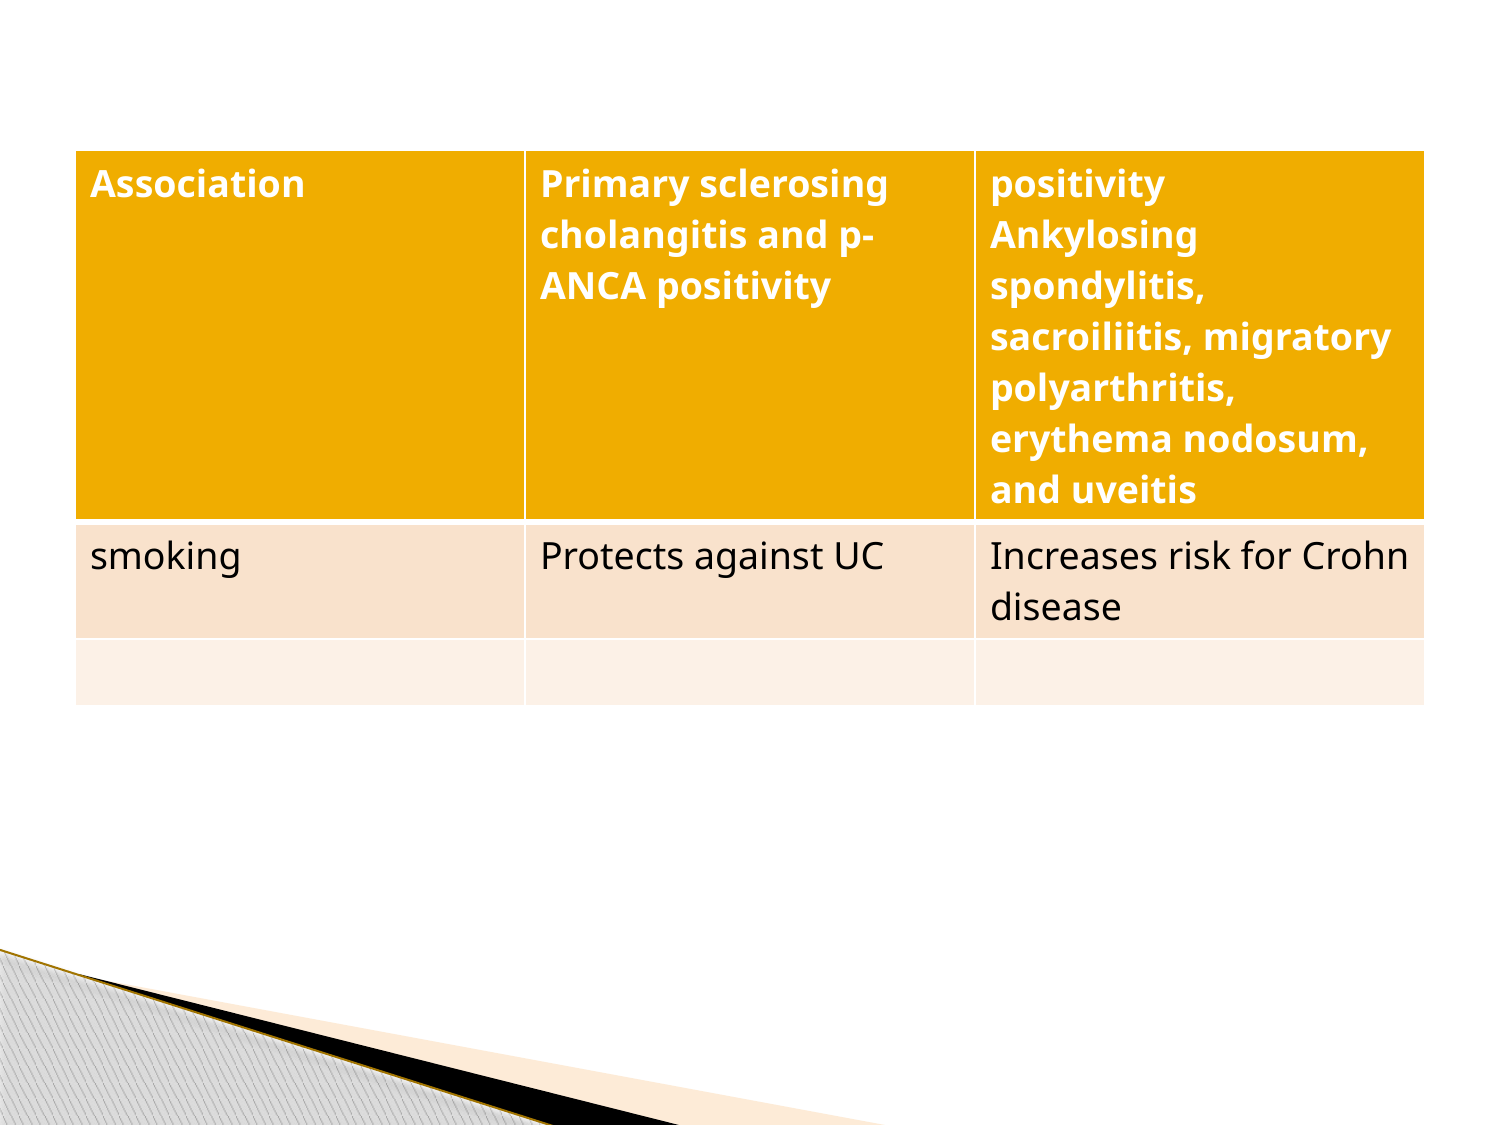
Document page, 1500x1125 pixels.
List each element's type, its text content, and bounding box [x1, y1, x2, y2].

table_cell [976, 640, 1424, 705]
table_header positivity Ankylosing spondylitis, sacroiliitis, migratory polyarthritis, erythema nodosum, and uveitis [976, 151, 1424, 519]
table_header Association [76, 151, 524, 519]
table_cell Protects against UC [526, 525, 974, 638]
table_cell Increases risk for Crohn disease [976, 525, 1424, 638]
table_cell [526, 640, 974, 705]
table_cell [76, 640, 524, 705]
table_cell smoking [76, 525, 524, 638]
table_header Primary sclerosing cholangitis and p-ANCA positivity [526, 151, 974, 519]
